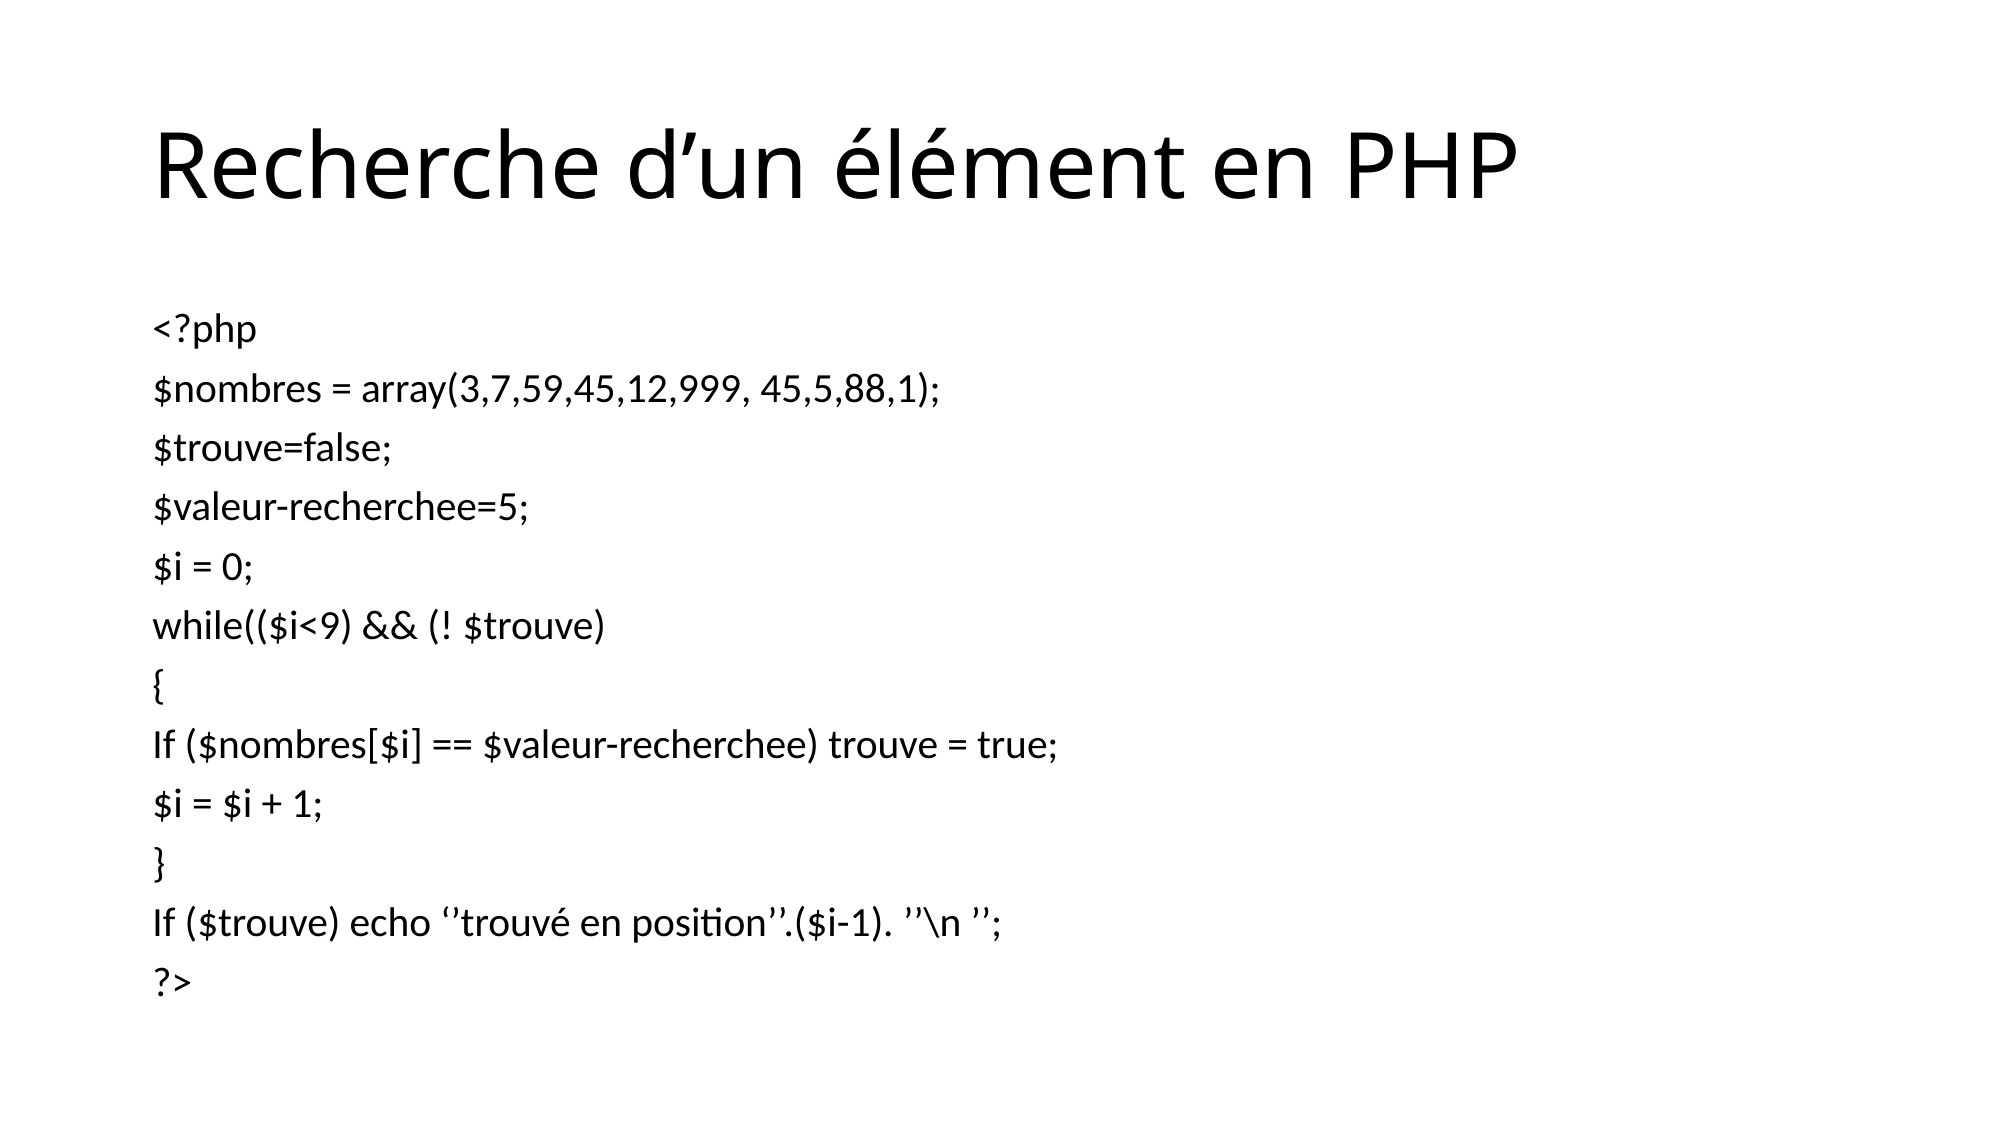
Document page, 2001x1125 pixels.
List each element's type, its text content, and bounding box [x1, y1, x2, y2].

title Recherche d’un élément en PHP [137, 59, 1863, 278]
list <?php $nombres = array(3,7,59,45,12,999, 45,5,88,1); $trouve=false; $valeur-recherchee=5; $i = 0; while(($i<9) && (! $trouve) { If ($nombres[$i] == $valeur-recherchee) trouve = true; $i = $i + 1; } If ($trouve) echo ‘’trouvé en position’’.($i-1). ’’\n ’’; ?> [137, 299, 1237, 1014]
